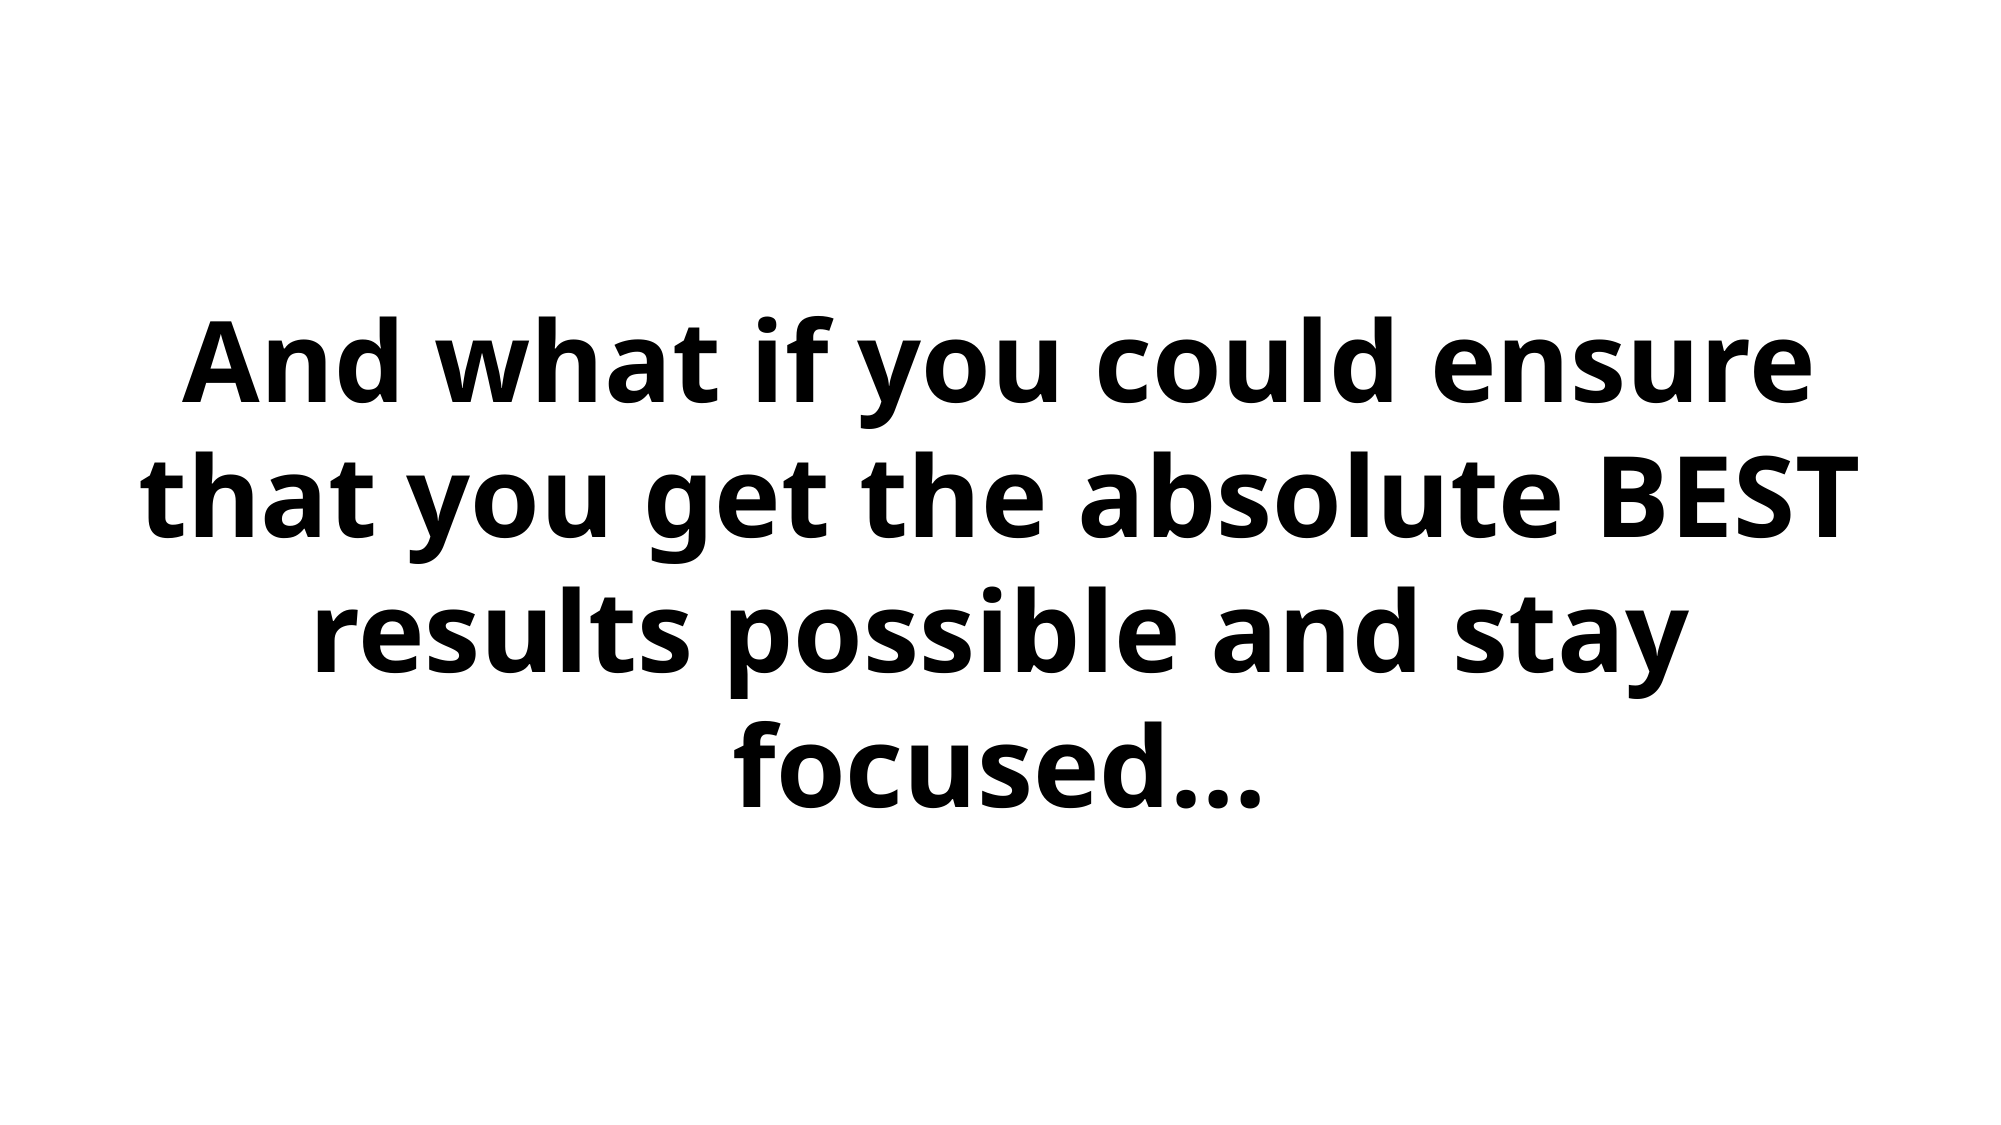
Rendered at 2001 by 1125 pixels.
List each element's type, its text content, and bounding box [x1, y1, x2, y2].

text_box And what if you could ensure that you get the absolute BEST results possible and stay focused… [81, 282, 1919, 837]
